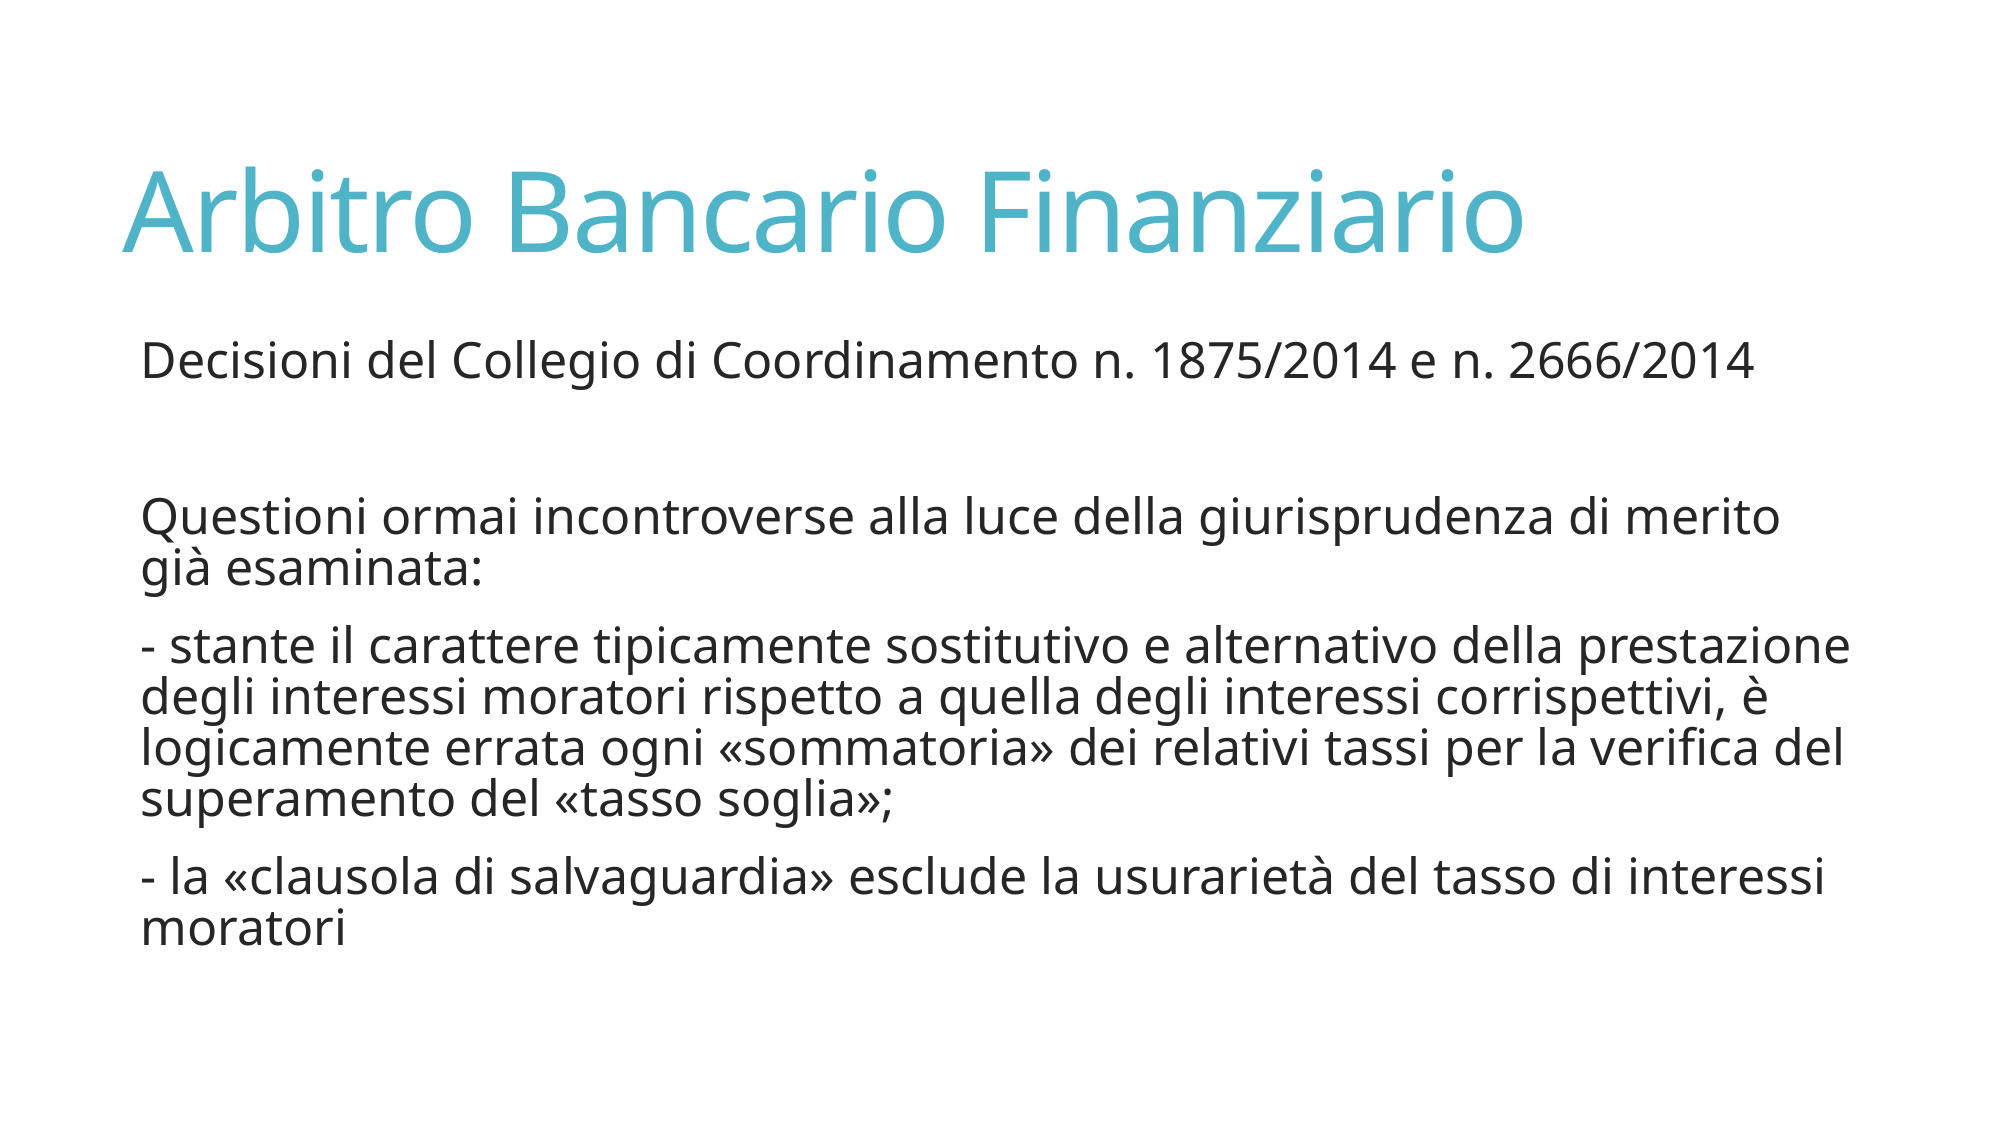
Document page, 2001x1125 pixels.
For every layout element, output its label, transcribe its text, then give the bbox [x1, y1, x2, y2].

title Arbitro Bancario Finanziario [107, 82, 1875, 354]
list Decisioni del Collegio di Coordinamento n. 1875/2014 e n. 2666/2014 Questioni ormai incontroverse alla luce della giurisprudenza di merito già esaminata: - stante il carattere tipicamente sostitutivo e alternativo della prestazione degli interessi moratori rispetto a quella degli interessi corrispettivi, è logicamente errata ogni «sommatoria» dei relativi tassi per la verifica del superamento del «tasso soglia»; - la «clausola di salvaguardia» esclude la usurarietà del tasso di interessi moratori [110, 329, 1876, 949]
